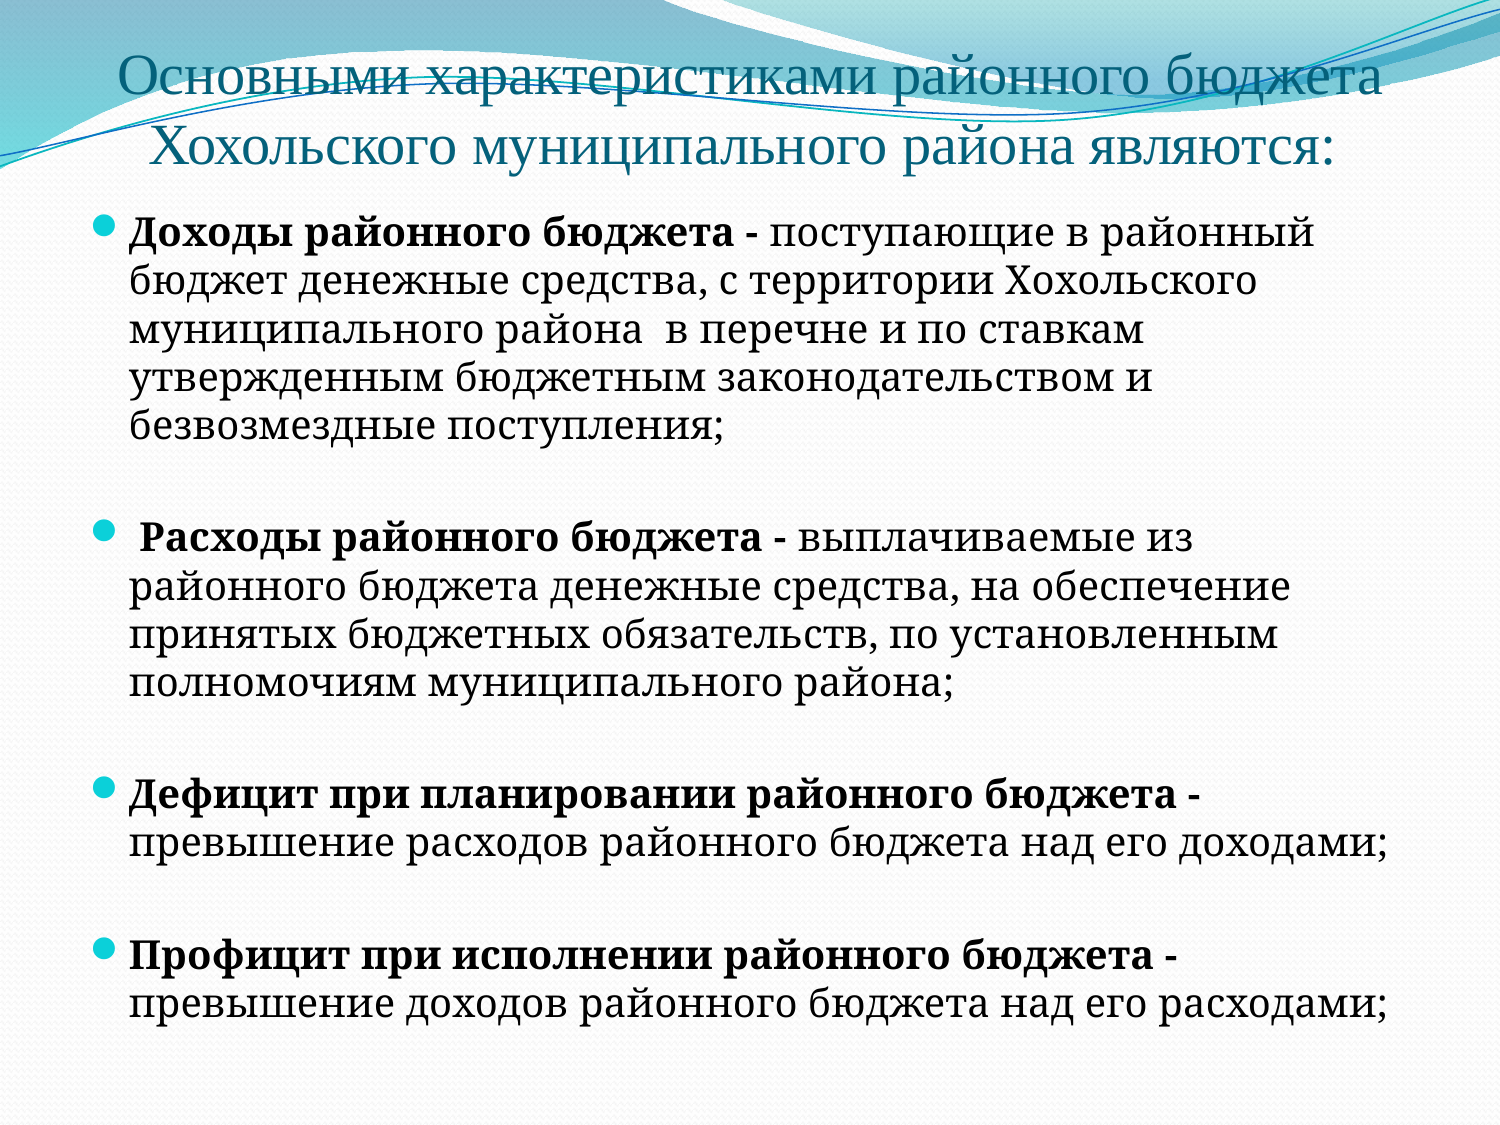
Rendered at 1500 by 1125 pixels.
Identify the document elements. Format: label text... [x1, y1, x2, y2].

title Основными характеристиками районного бюджета Хохольского муниципального района являются: [75, 115, 1425, 176]
list Доходы районного бюджета - поступающие в районный бюджет денежные средства, с территории Хохольского муниципального района в перечне и по ставкам утвержденным бюджетным законодательством и безвозмездные поступления; Расходы районного бюджета - выплачиваемые из районного бюджета денежные средства, на обеспечение принятых бюджетных обязательств, по установленным полномочиям муниципального района; Дефицит при планировании районного бюджета - превышение расходов районного бюджета над его доходами; Профицит при исполнении районного бюджета - превышение доходов районного бюджета над его расходами; [75, 199, 1425, 1038]
